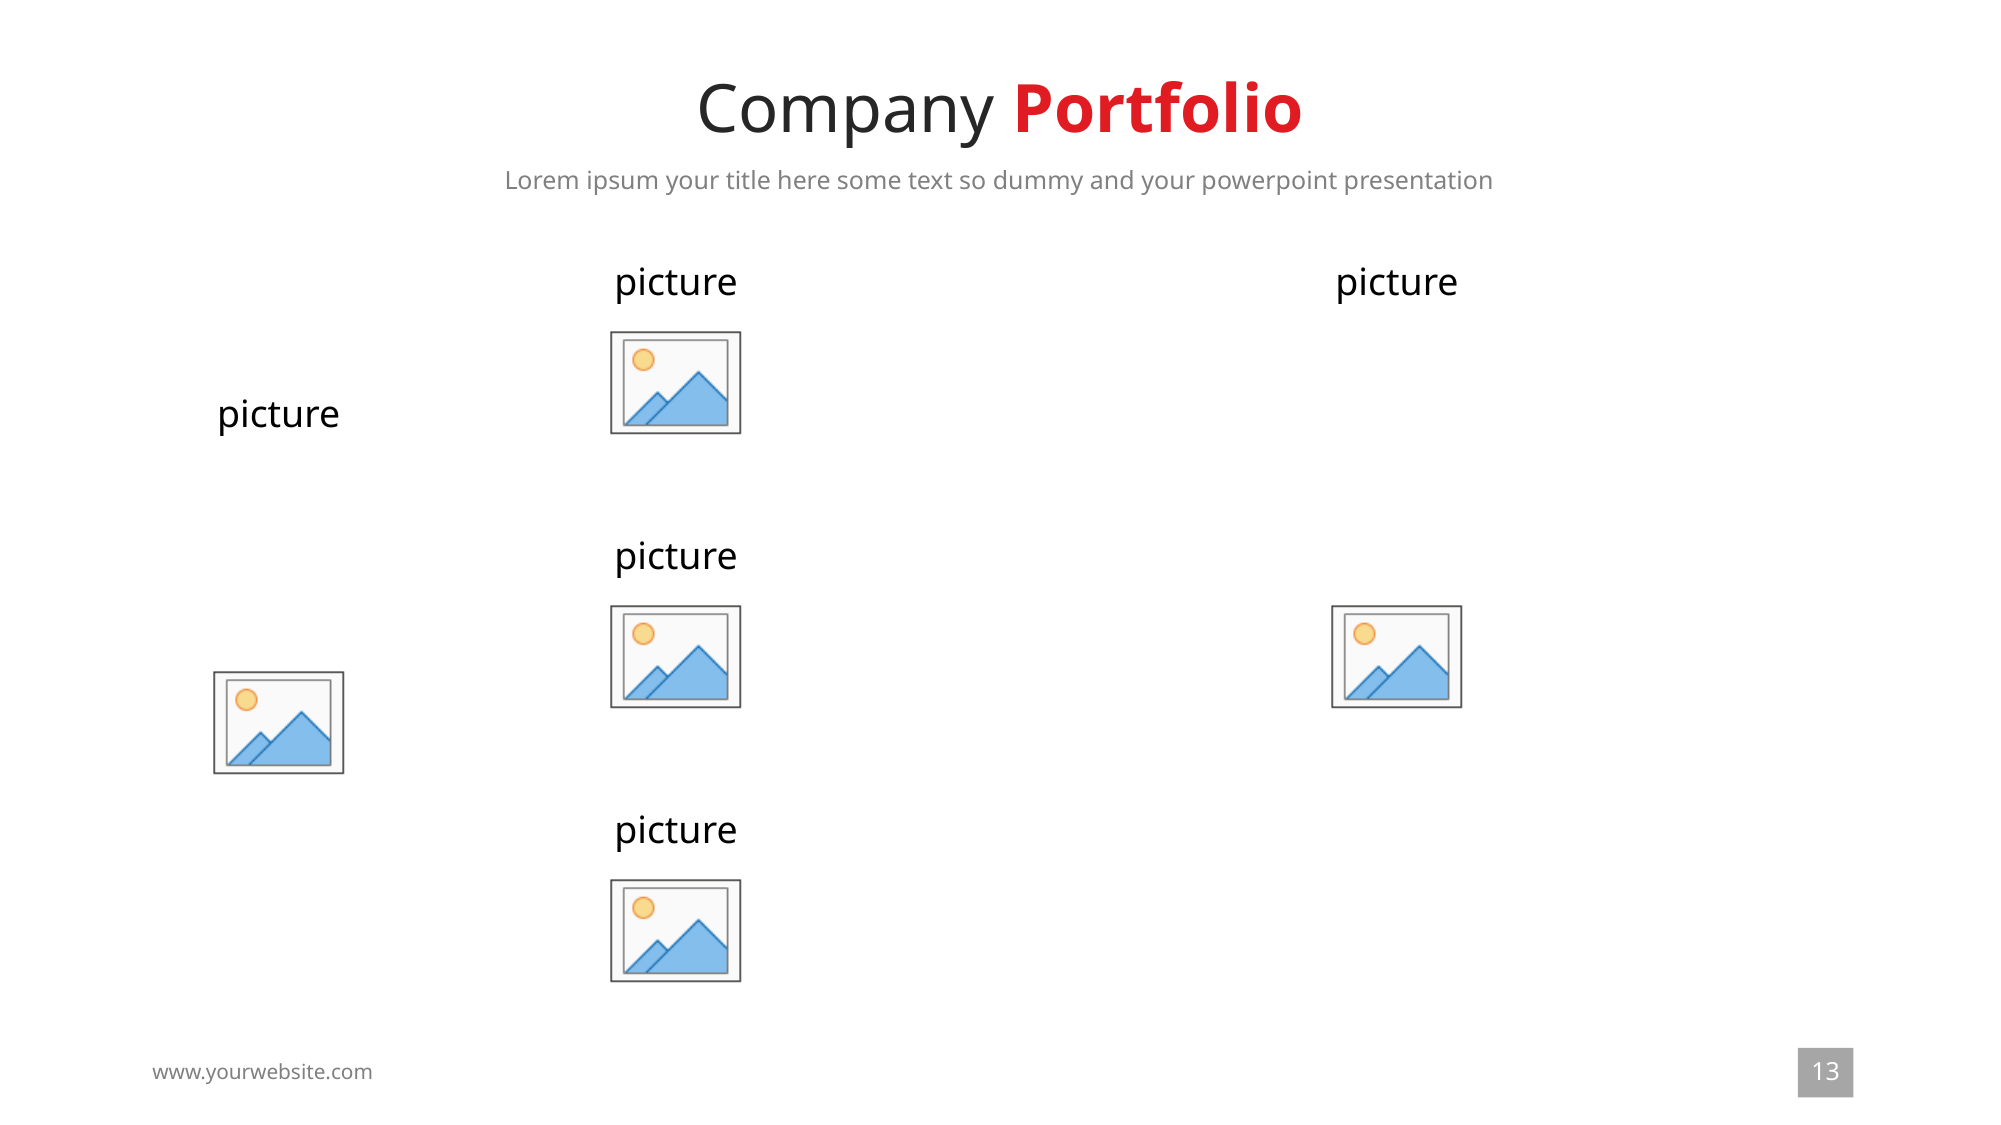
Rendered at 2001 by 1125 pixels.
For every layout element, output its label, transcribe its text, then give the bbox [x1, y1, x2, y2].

title Company Portfolio [137, 55, 1863, 160]
footer www.yourwebsite.com [137, 1064, 415, 1103]
picture [85, 382, 473, 1064]
picture [482, 798, 870, 1064]
slide_number 13 [1788, 1064, 1863, 1103]
picture [482, 524, 870, 790]
picture [879, 250, 1915, 1064]
picture [482, 250, 870, 516]
list Lorem ipsum your title here some text so dummy and your powerpoint presentation [137, 160, 1863, 207]
